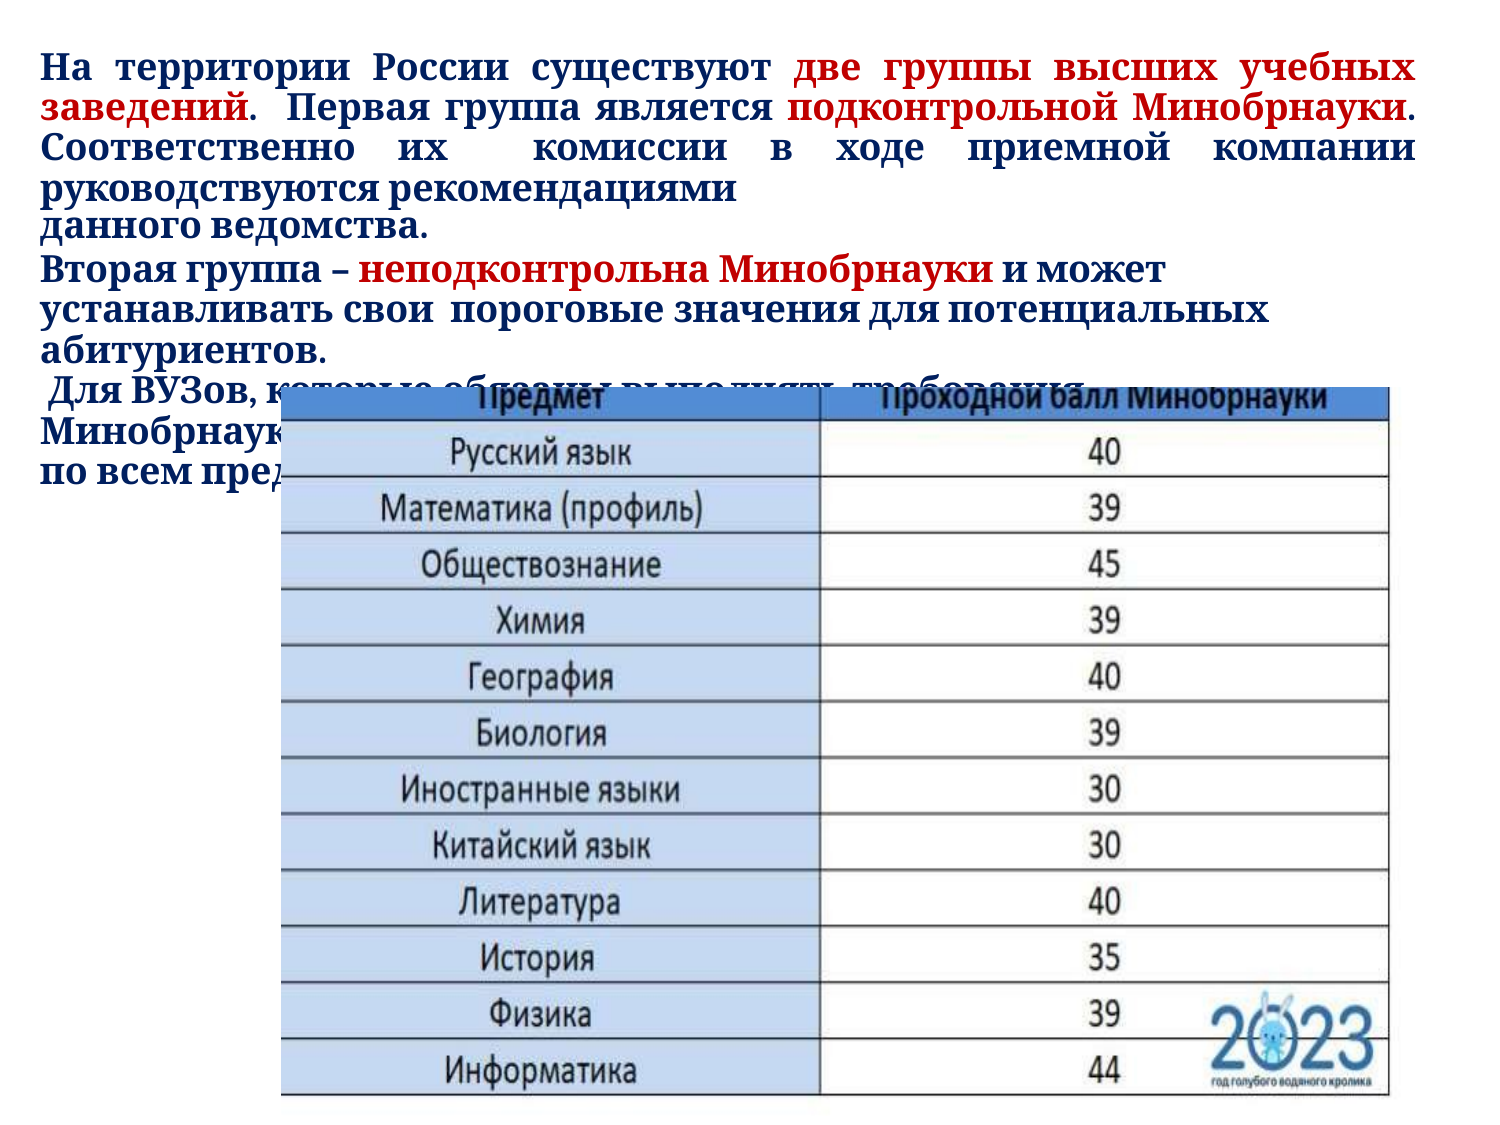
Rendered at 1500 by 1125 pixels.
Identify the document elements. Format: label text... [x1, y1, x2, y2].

picture [280, 387, 1403, 1117]
text_box На территории России существуют две группы высших учебных заведений. Первая группа является подконтрольной Минобрнауки. Соответственно их комиссии в ходе приемной компании руководствуются рекомендациями данного ведомства. Вторая группа – неподконтрольна Минобрнауки и может устанавливать свои пороговые значения для потенциальных абитуриентов. Для ВУЗов, которые обязаны выполнять требования Минобрнауки, установлены такие проходные баллы ЕГЭ 2024 по всем предметам:.. [37, 39, 1445, 492]
